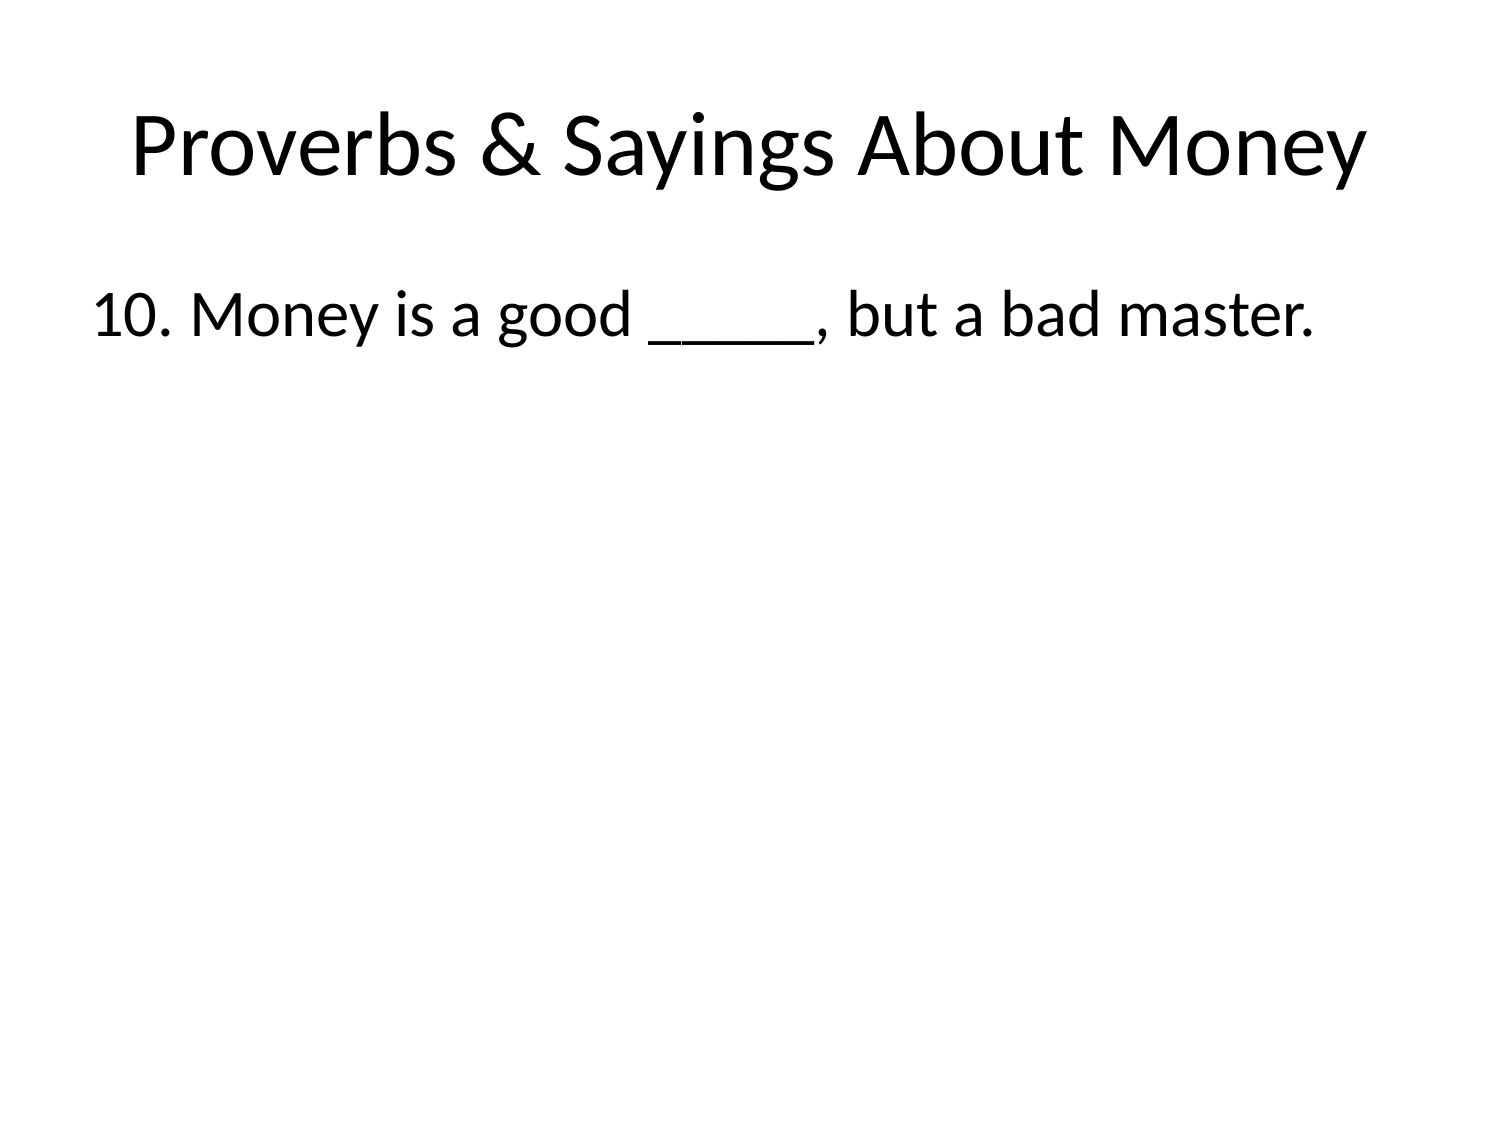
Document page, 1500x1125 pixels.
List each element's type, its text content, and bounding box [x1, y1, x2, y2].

list 10. Money is a good _____, but a bad master. [75, 262, 1425, 1005]
title Proverbs & Sayings About Money [75, 45, 1425, 233]
